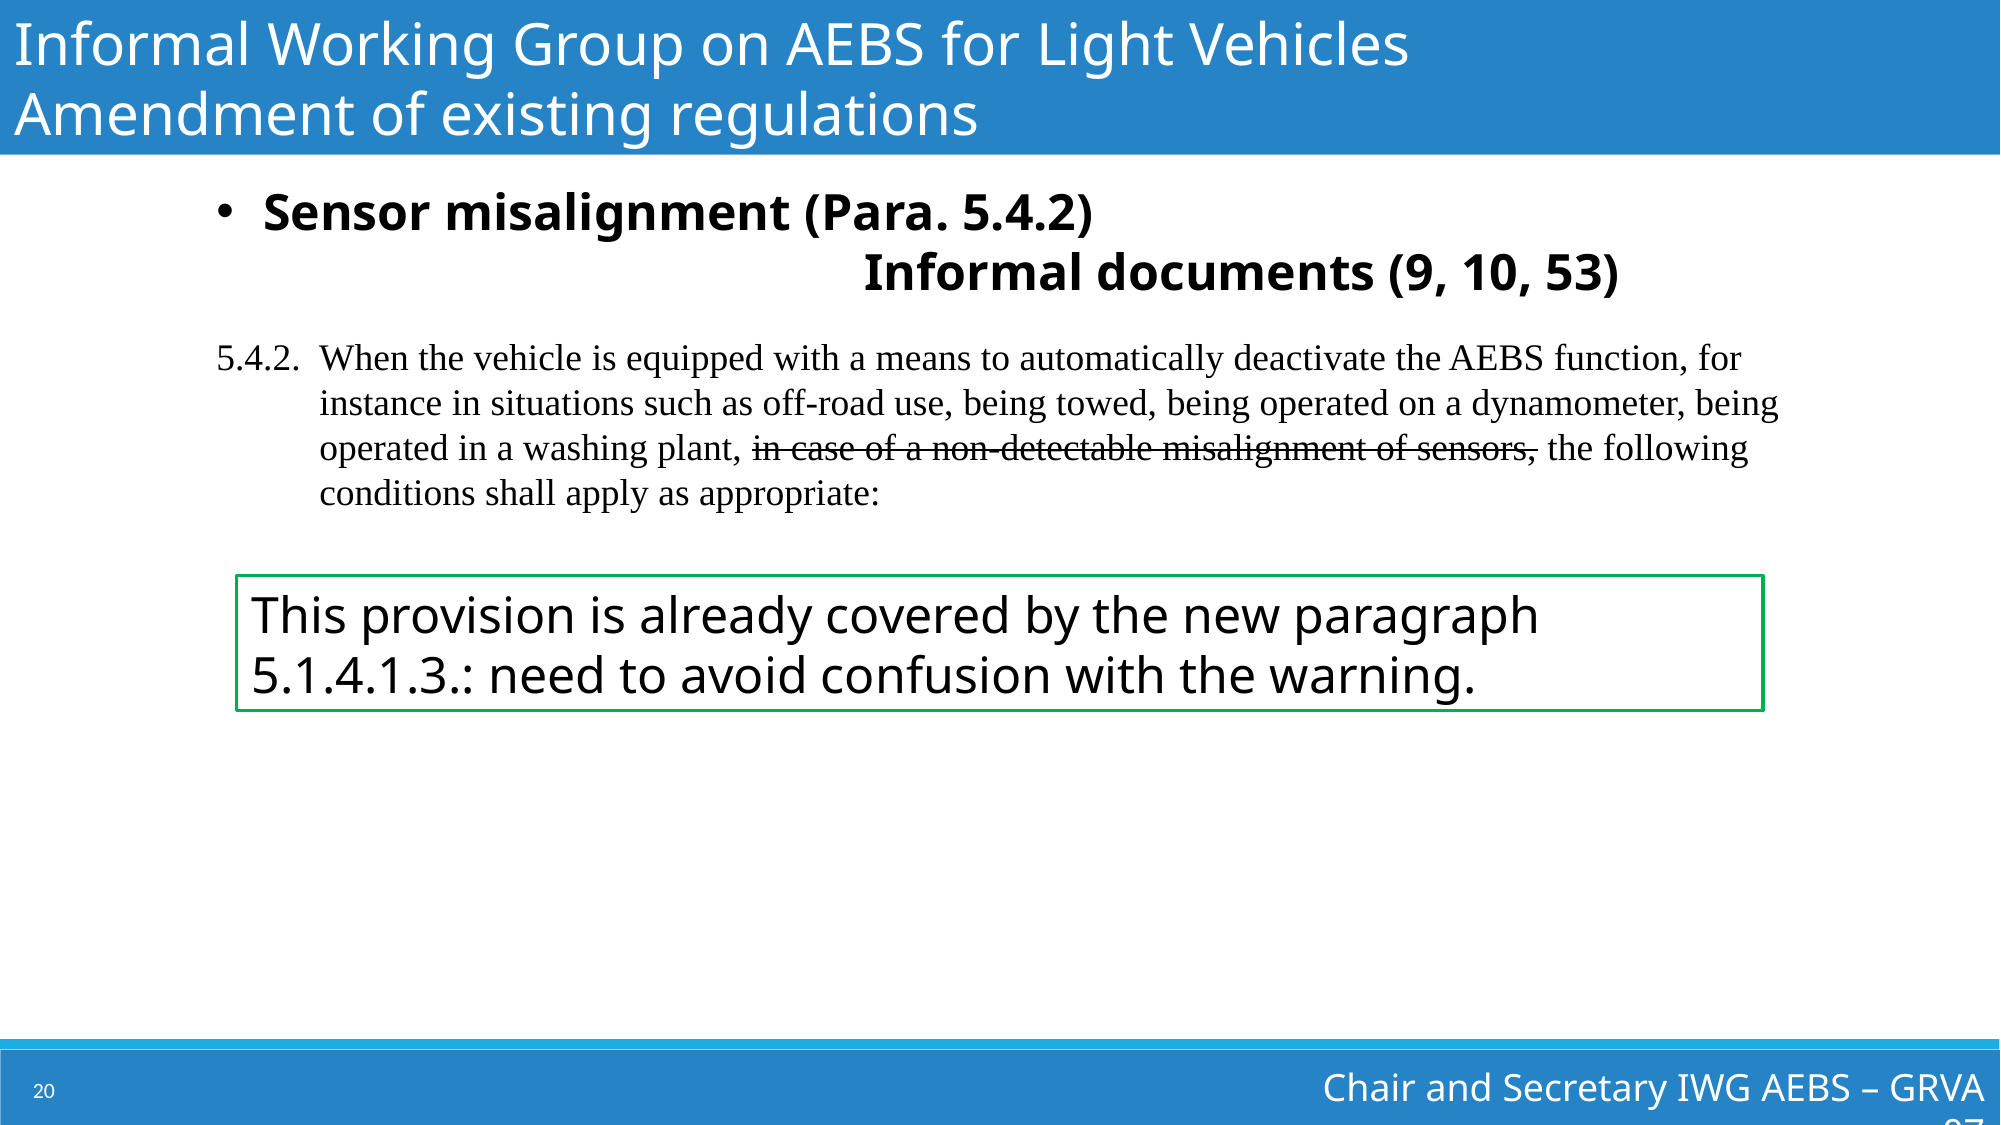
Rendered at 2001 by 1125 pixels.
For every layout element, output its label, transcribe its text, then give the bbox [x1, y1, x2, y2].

slide_number 20 [0, 1059, 70, 1120]
text_box 5.4.2. When the vehicle is equipped with a means to automatically deactivate the AEBS function, for instance in situations such as off-road use, being towed, being operated on a dynamometer, being operated in a washing plant, in case of a non-detectable misalignment of sensors, the following conditions shall apply as appropriate: [201, 325, 1857, 521]
text_box Informal Working Group on AEBS for Light Vehicles Amendment of existing regulations [0, 0, 2000, 155]
text_box Chair and Secretary IWG AEBS – GRVA 07 [1263, 1056, 2000, 1125]
text_box Sensor misalignment (Para. 5.4.2) Informal documents (9, 10, 53) [201, 172, 1741, 308]
text_box This provision is already covered by the new paragraph 5.1.4.1.3.: need to avoid confusion with the warning. [236, 575, 1764, 711]
